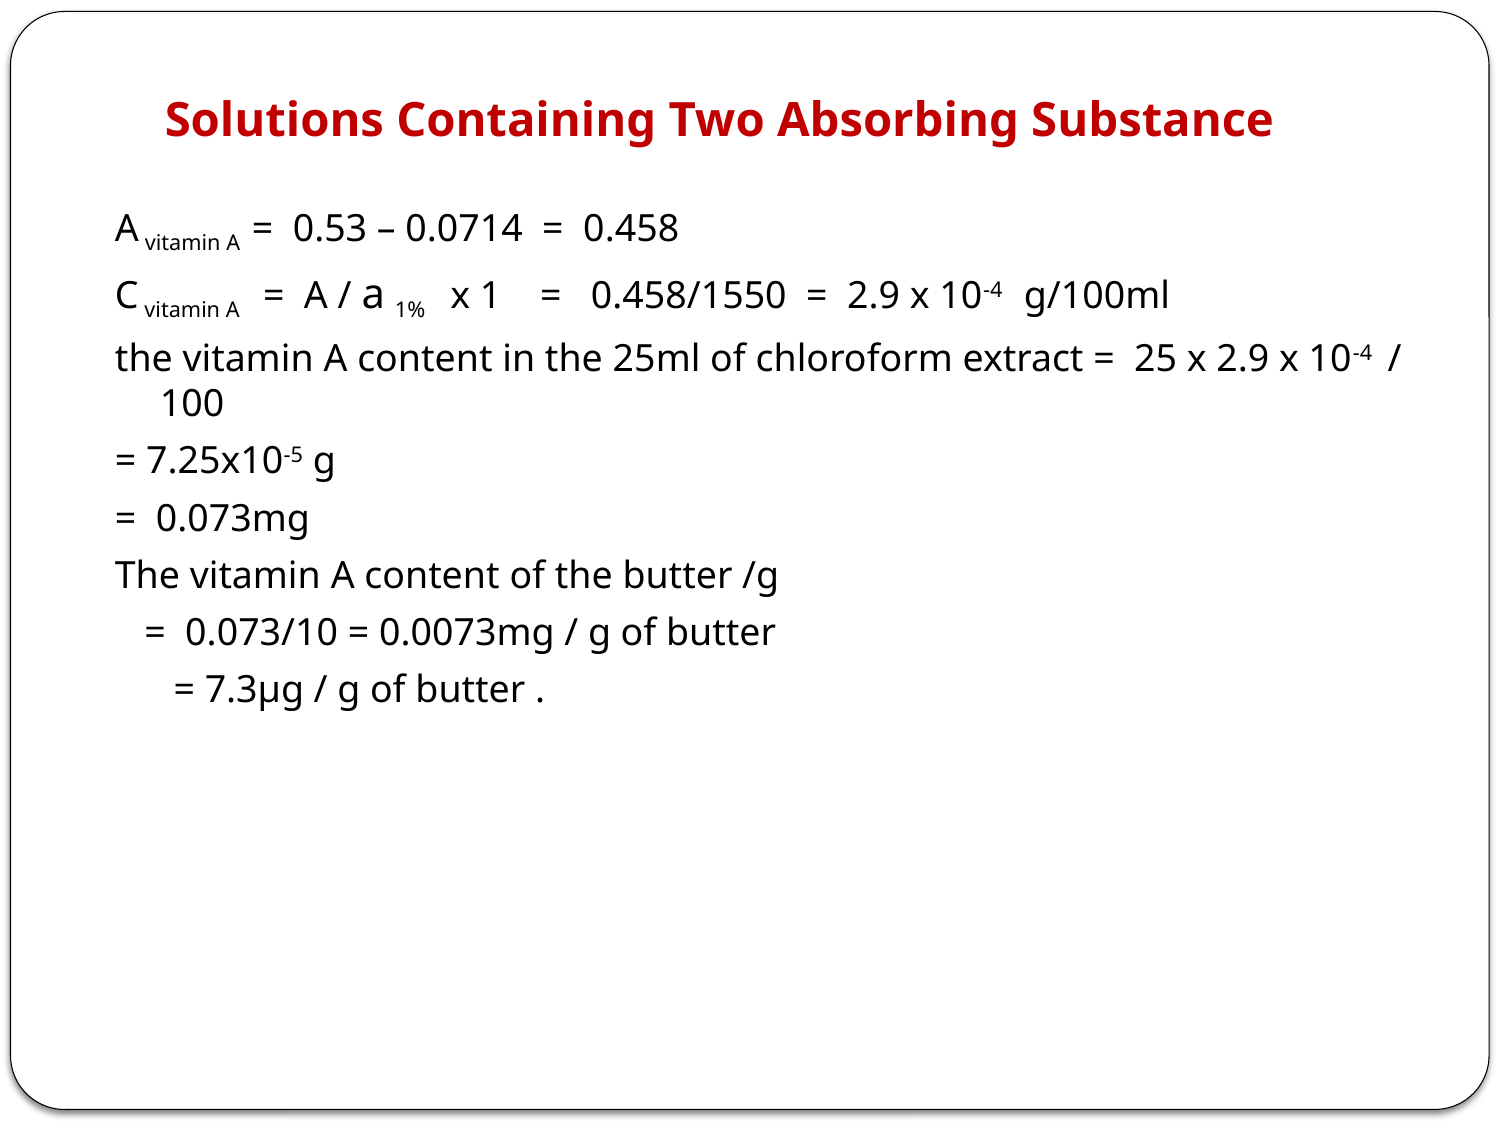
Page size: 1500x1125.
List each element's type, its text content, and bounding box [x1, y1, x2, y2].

list A vitamin A = 0.53 – 0.0714 = 0.458 C vitamin A = A / a 1% x 1 = 0.458/1550 = 2.9 x 10-4 g/100ml the vitamin A content in the 25ml of chloroform extract = 25 x 2.9 x 10-4 / 100 = 7.25x10-5 g = 0.073mg The vitamin A content of the butter /g = 0.073/10 = 0.0073mg / g of butter = 7.3µg / g of butter . [100, 196, 1425, 1047]
title Solutions Containing Two Absorbing Substance [150, 45, 1425, 161]
